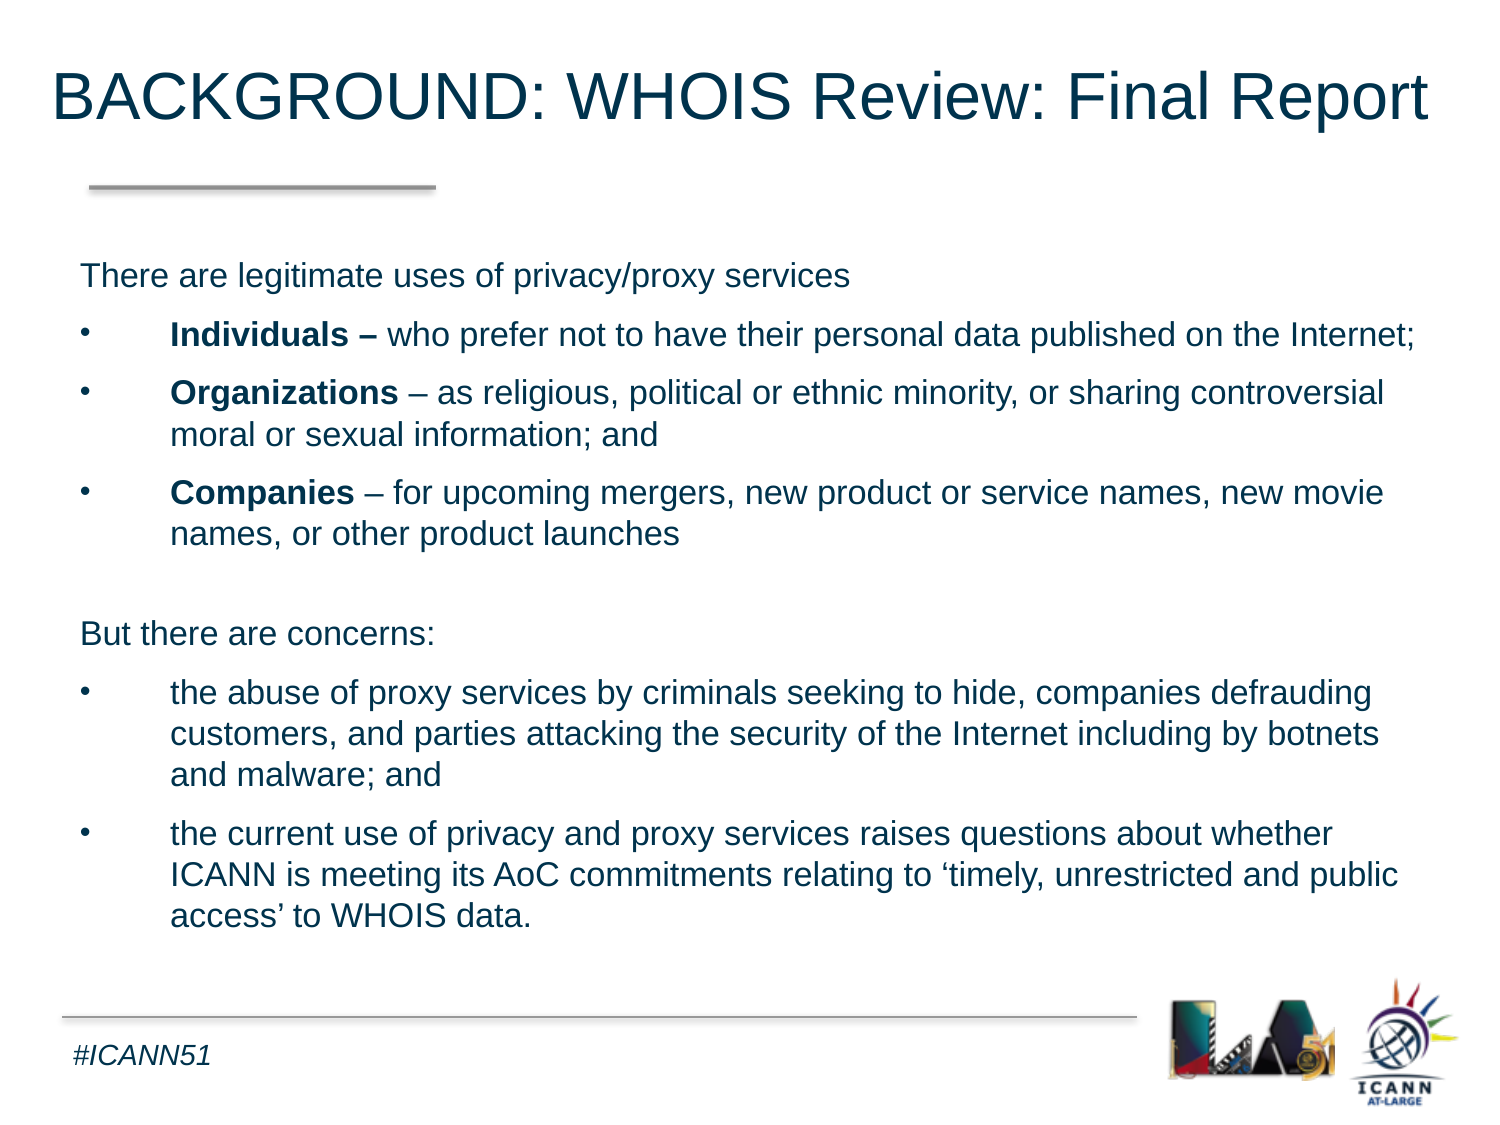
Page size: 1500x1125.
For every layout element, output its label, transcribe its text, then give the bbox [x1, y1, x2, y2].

list BACKGROUND: WHOIS Review: Final Report [23, 50, 1450, 150]
list There are legitimate uses of privacy/proxy services Individuals – who prefer not to have their personal data published on the Internet; Organizations – as religious, political or ethnic minority, or sharing controversial moral or sexual information; and Companies – for upcoming mergers, new product or service names, new movie names, or other product launches But there are concerns: the abuse of proxy services by criminals seeking to hide, companies defrauding customers, and parties attacking the security of the Internet including by botnets and malware; and the current use of privacy and proxy services raises questions about whether ICANN is meeting its AoC commitments relating to ‘timely, unrestricted and public access’ to WHOIS data. [50, 249, 1450, 969]
picture [1167, 974, 1462, 1110]
